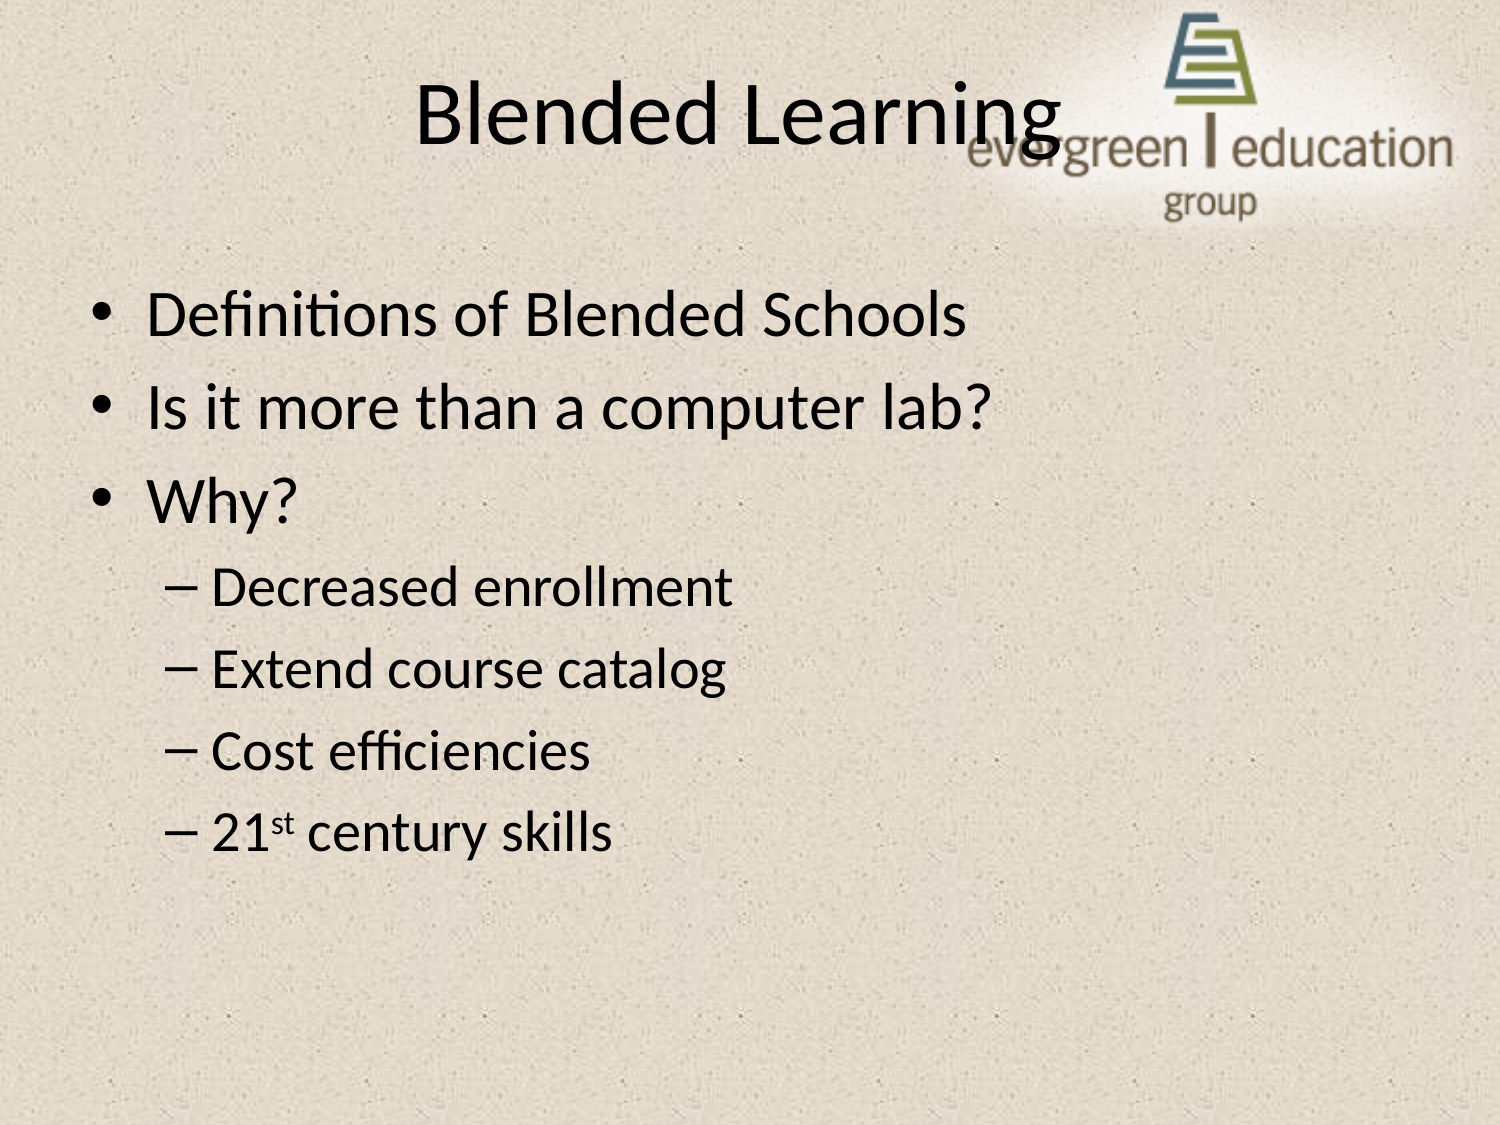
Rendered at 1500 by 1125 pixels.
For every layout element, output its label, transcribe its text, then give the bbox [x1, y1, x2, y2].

list Definitions of Blended Schools Is it more than a computer lab? Why? Decreased enrollment Extend course catalog Cost efficiencies 21st century skills [75, 262, 1425, 1005]
picture [0, 0, 1500, 1125]
title Blended Learning [75, 45, 1425, 233]
